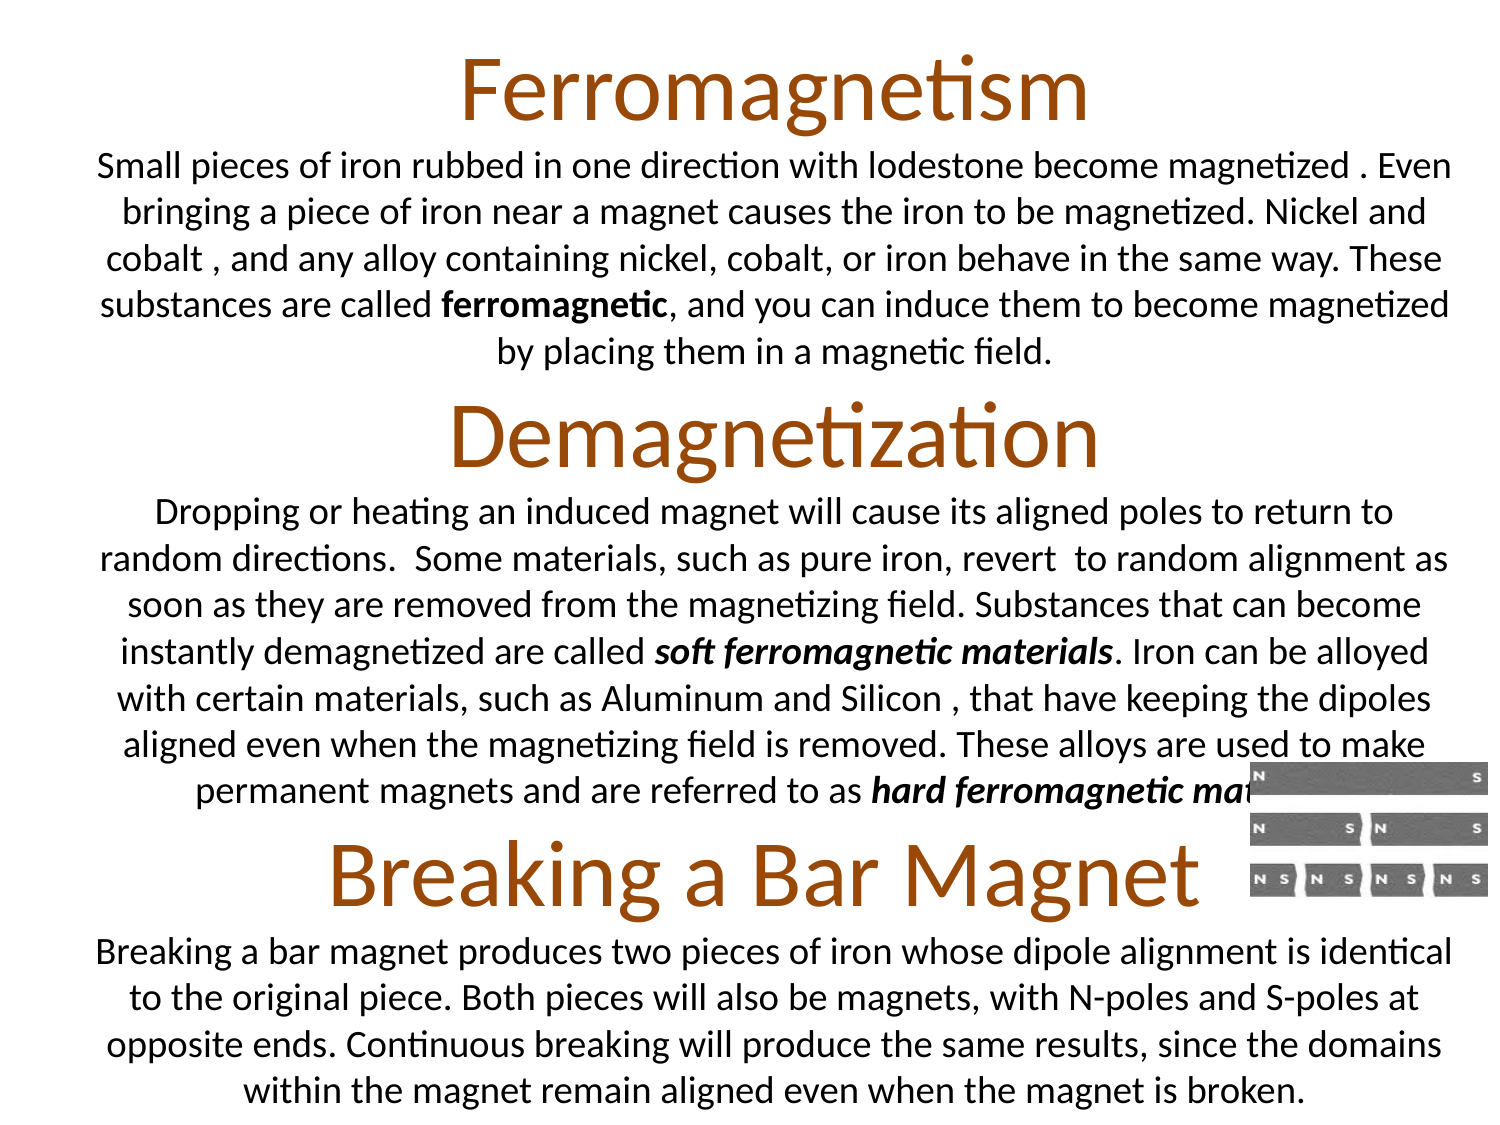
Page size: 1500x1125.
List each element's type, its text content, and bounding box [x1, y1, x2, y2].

title Ferromagnetism Small pieces of iron rubbed in one direction with lodestone become magnetized . Even bringing a piece of iron near a magnet causes the iron to be magnetized. Nickel and cobalt , and any alloy containing nickel, cobalt, or iron behave in the same way. These substances are called ferromagnetic, and you can induce them to become magnetized by placing them in a magnetic field. Demagnetization Dropping or heating an induced magnet will cause its aligned poles to return to random directions. Some materials, such as pure iron, revert to random alignment as soon as they are removed from the magnetizing field. Substances that can become instantly demagnetized are called soft ferromagnetic materials. Iron can be alloyed with certain materials, such as Aluminum and Silicon , that have keeping the dipoles aligned even when the magnetizing field is removed. These alloys are used to make permanent magnets and are referred to as hard ferromagnetic materials. Breaking a Bar Magnet Breaking a bar magnet produces two pieces of iron whose dipole alignment is identical to the original piece. Both pieces will also be magnets, with N-poles and S-poles at opposite ends. Continuous breaking will produce the same results, since the domains within the magnet remain aligned even when the magnet is broken. [75, 12, 1475, 1125]
picture [1249, 762, 1488, 901]
